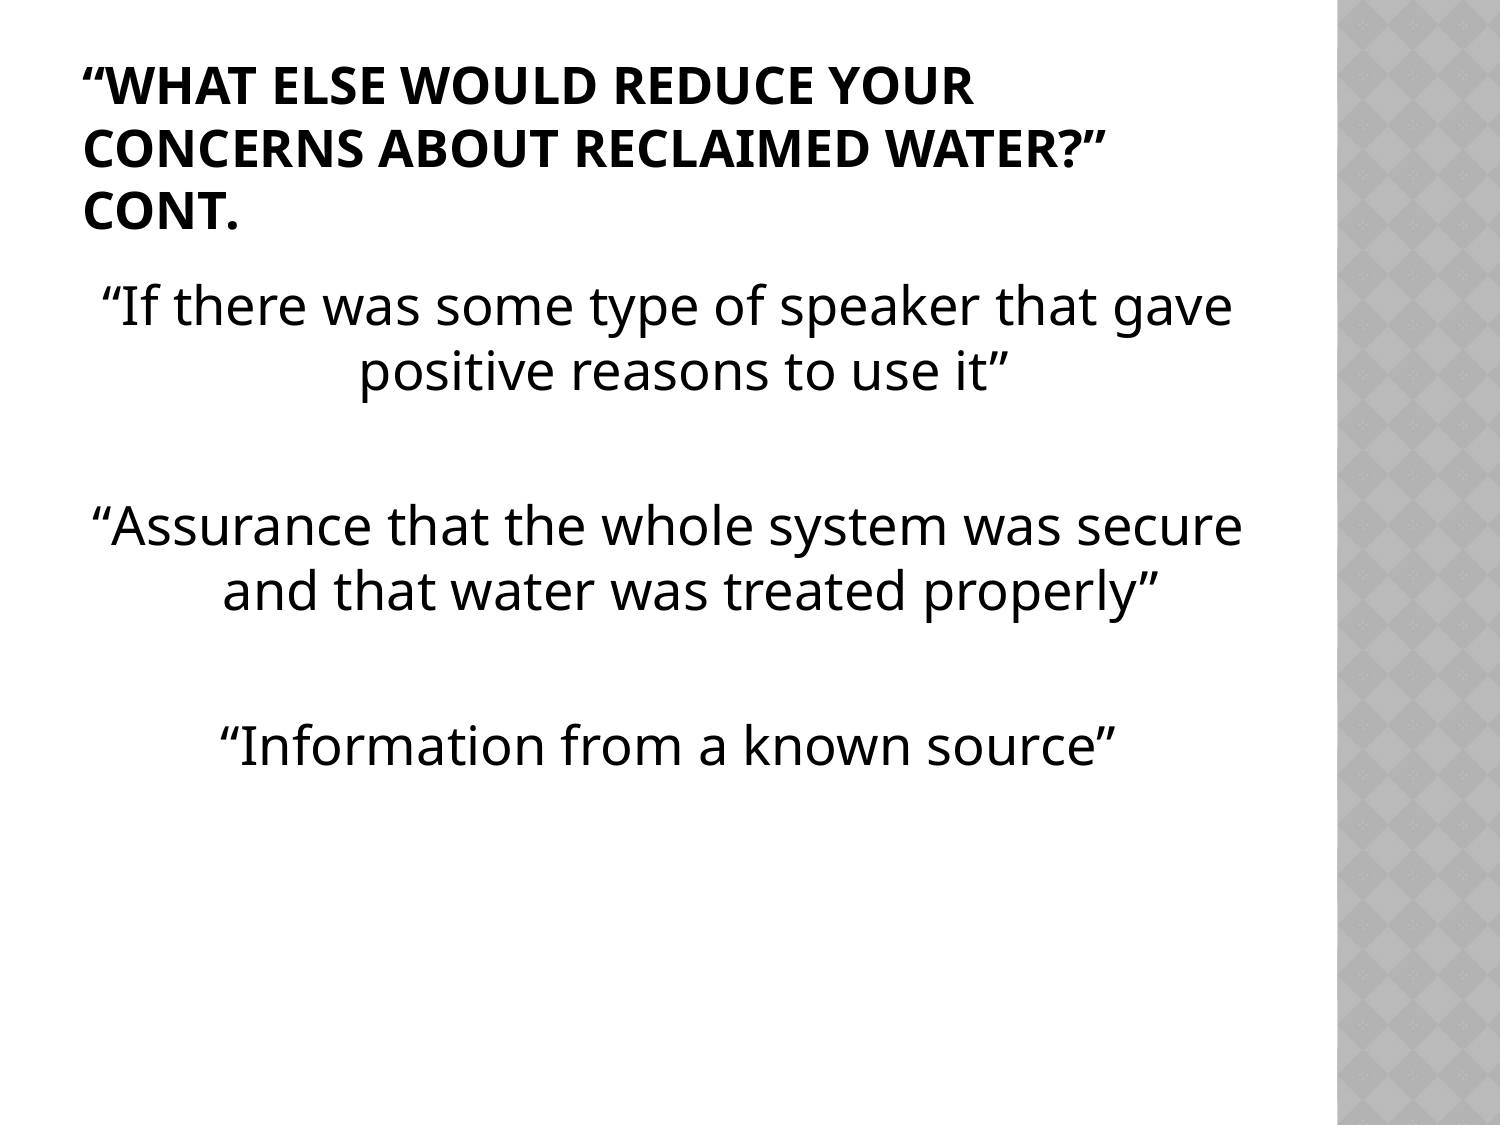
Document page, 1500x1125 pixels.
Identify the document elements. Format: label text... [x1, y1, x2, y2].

title “What else would reduce your concerns about reclaimed water?” cont. [75, 52, 1263, 240]
list “If there was some type of speaker that gave positive reasons to use it” “Assurance that the whole system was secure and that water was treated properly” “Information from a known source” [75, 264, 1263, 1059]
